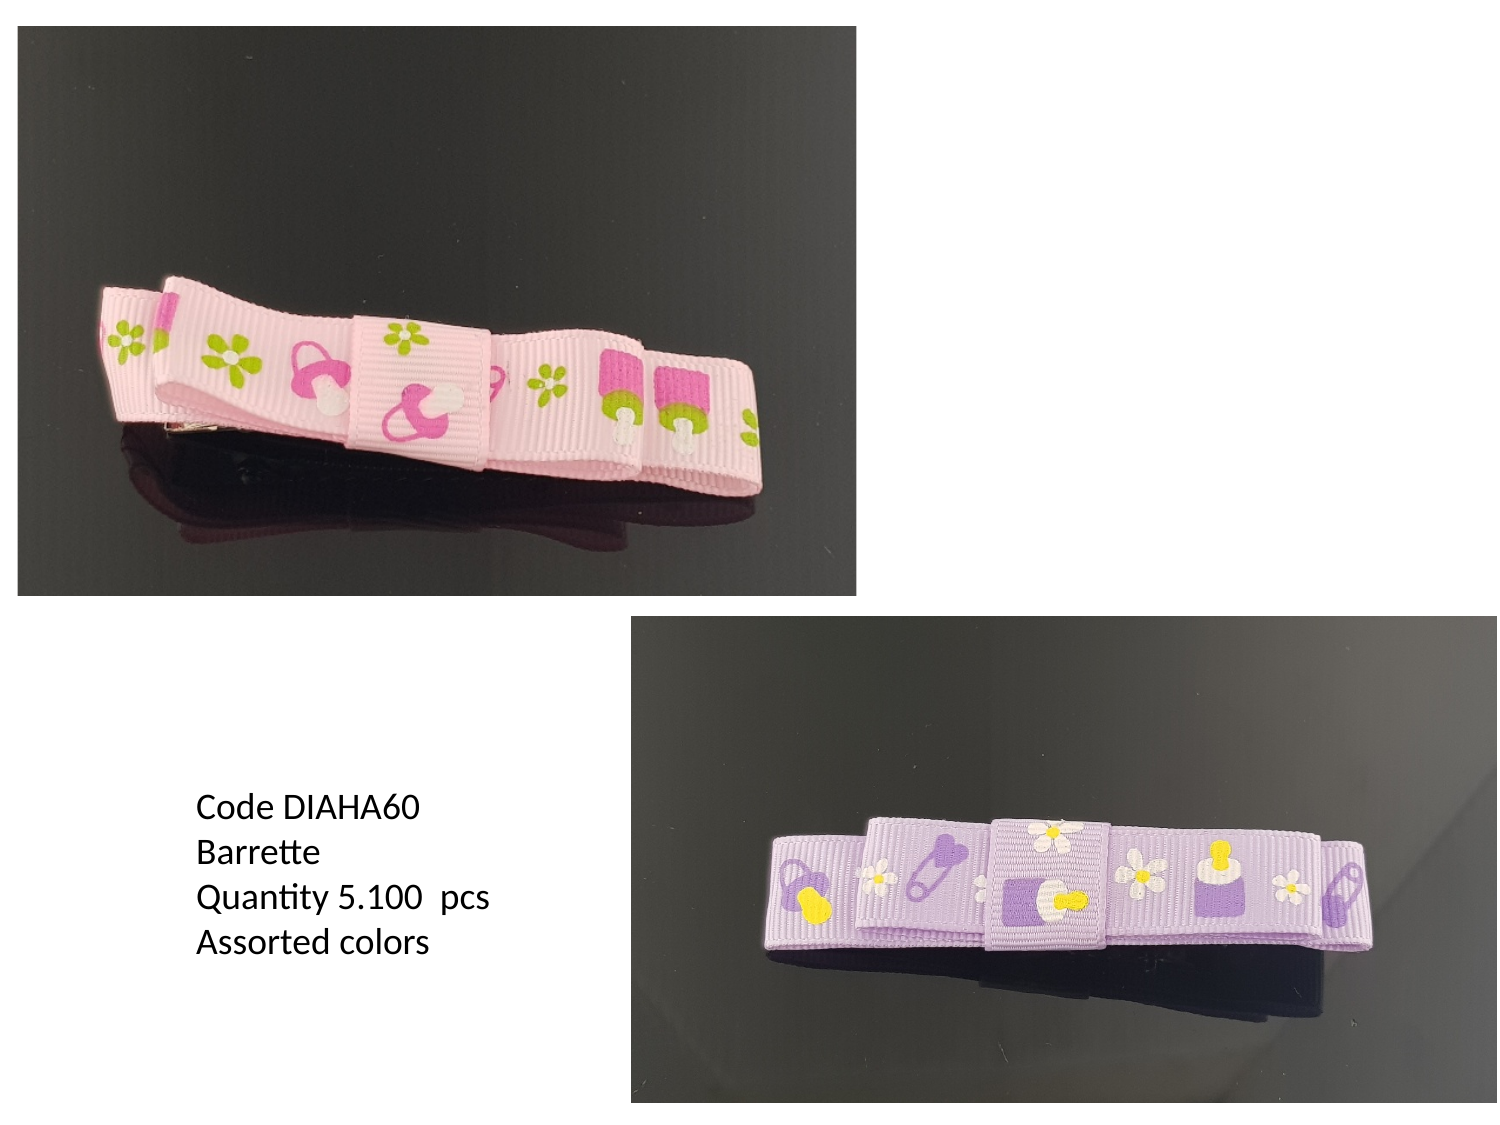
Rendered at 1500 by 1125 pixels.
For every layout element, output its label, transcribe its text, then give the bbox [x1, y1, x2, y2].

picture [631, 616, 1497, 1103]
picture [17, 25, 857, 597]
text_box Code DIAHA60 Barrette Quantity 5.100 pcs Assorted colors [181, 775, 506, 970]
